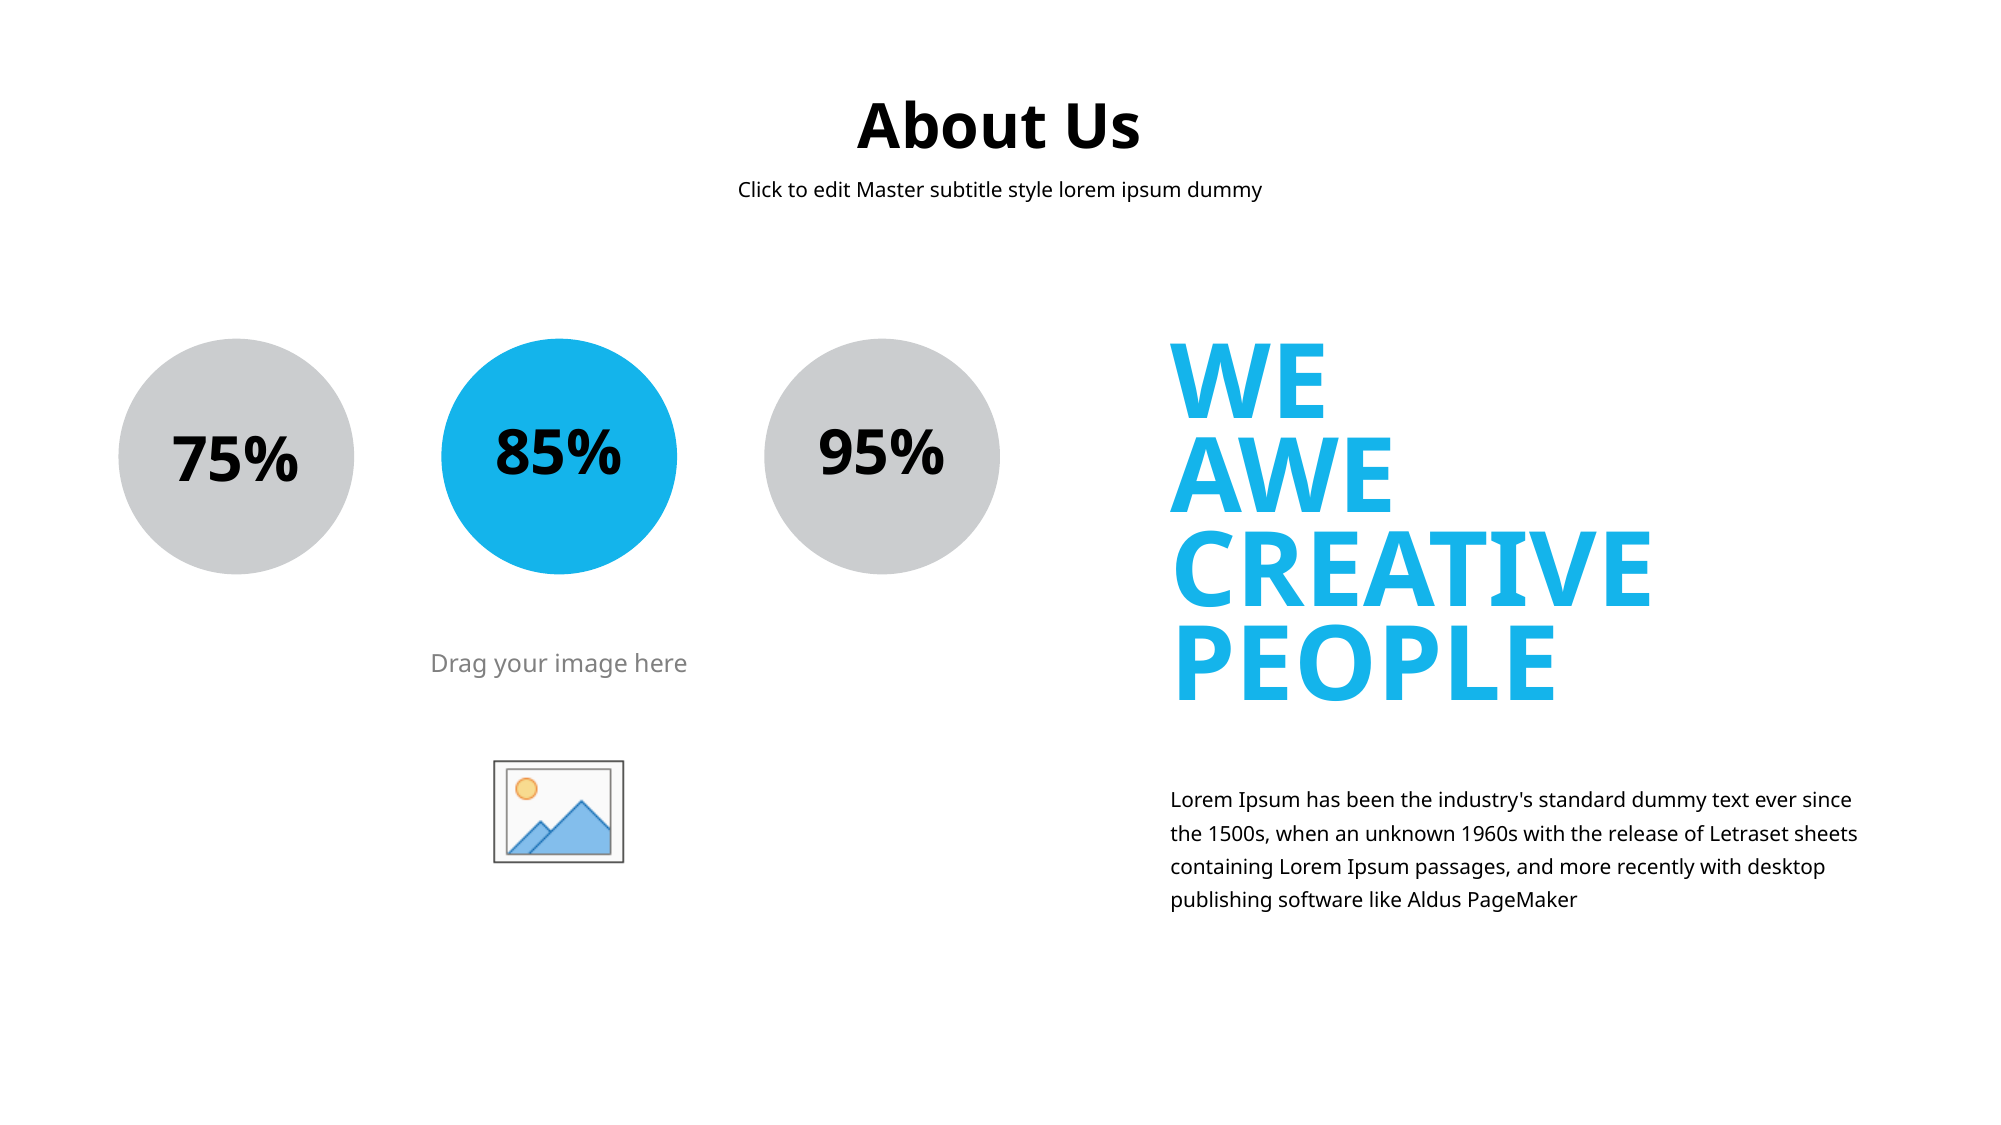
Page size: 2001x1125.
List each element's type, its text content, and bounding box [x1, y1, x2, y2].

subtitle Click to edit Master subtitle style lorem ipsum dummy [137, 179, 1863, 204]
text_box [118, 338, 1000, 575]
text_box WE AWE CREATIVE PEOPLE [1155, 338, 1736, 729]
text_box Lorem Ipsum has been the industry's standard dummy text ever since the 1500s, when an unknown 1960s with the release of Letraset sheets containing Lorem Ipsum passages, and more recently with desktop publishing software like Aldus PageMaker [1155, 771, 1882, 920]
picture [118, 640, 1000, 984]
title About Us [137, 78, 1863, 179]
